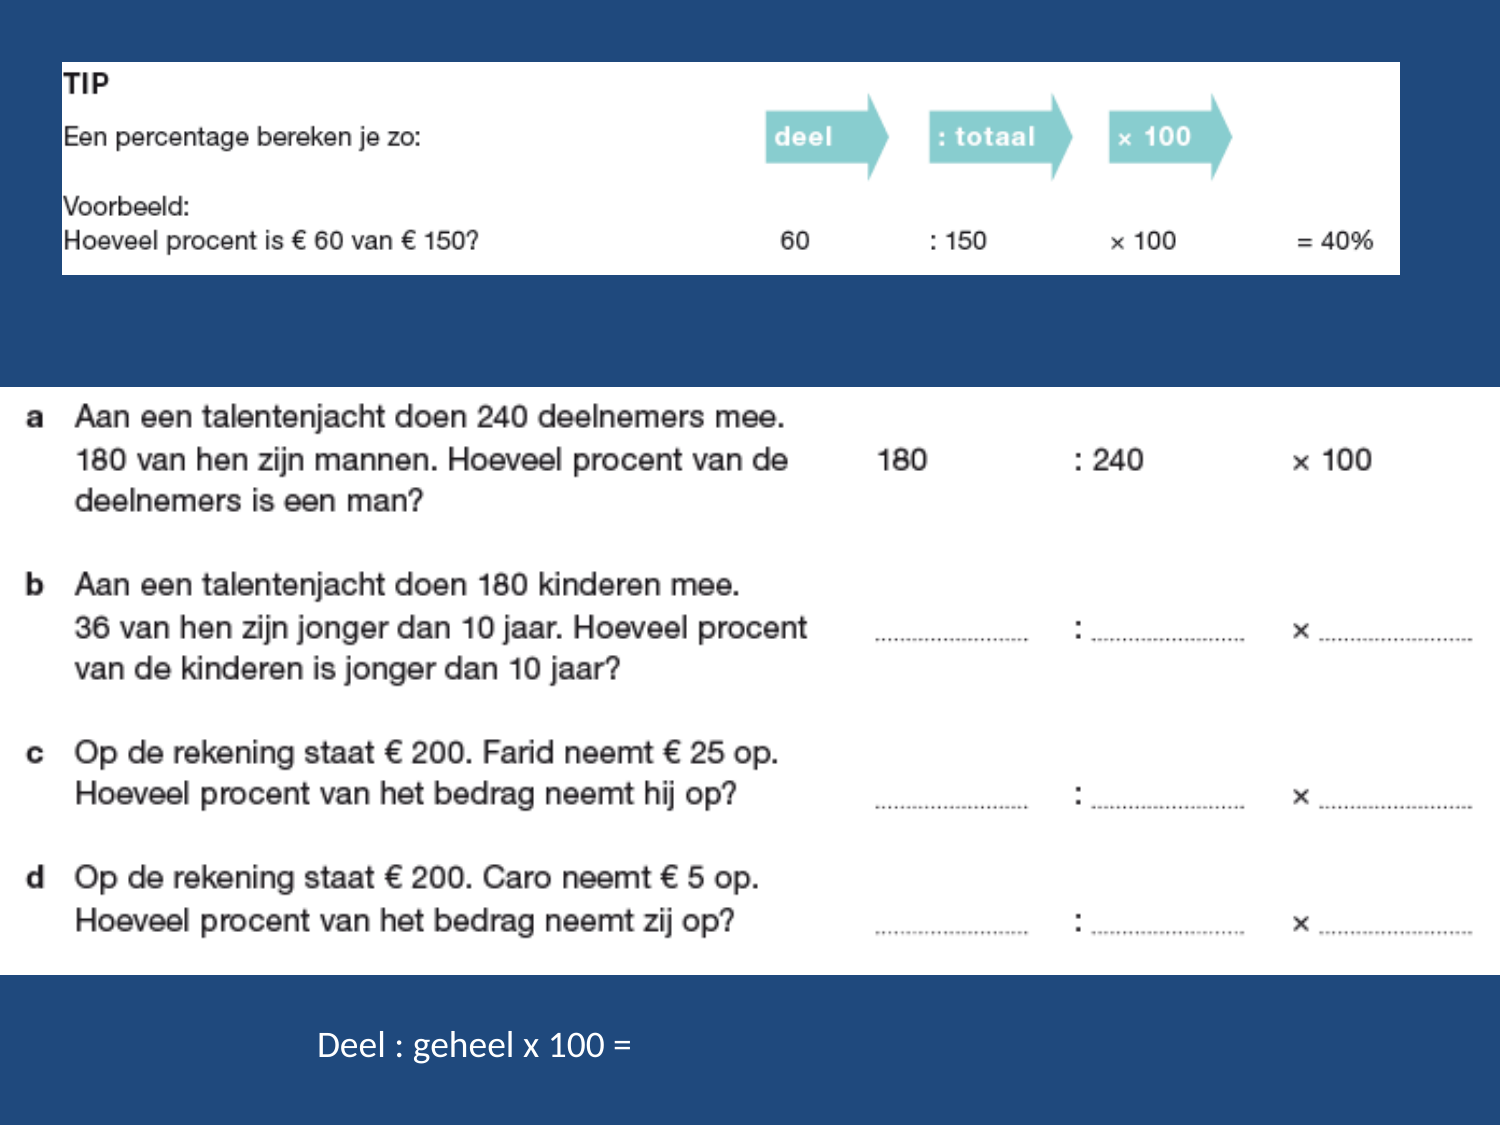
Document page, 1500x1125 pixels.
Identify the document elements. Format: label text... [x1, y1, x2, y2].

picture [62, 62, 1401, 275]
text_box Deel : geheel x 100 = [302, 1012, 656, 1073]
picture [0, 387, 1500, 976]
